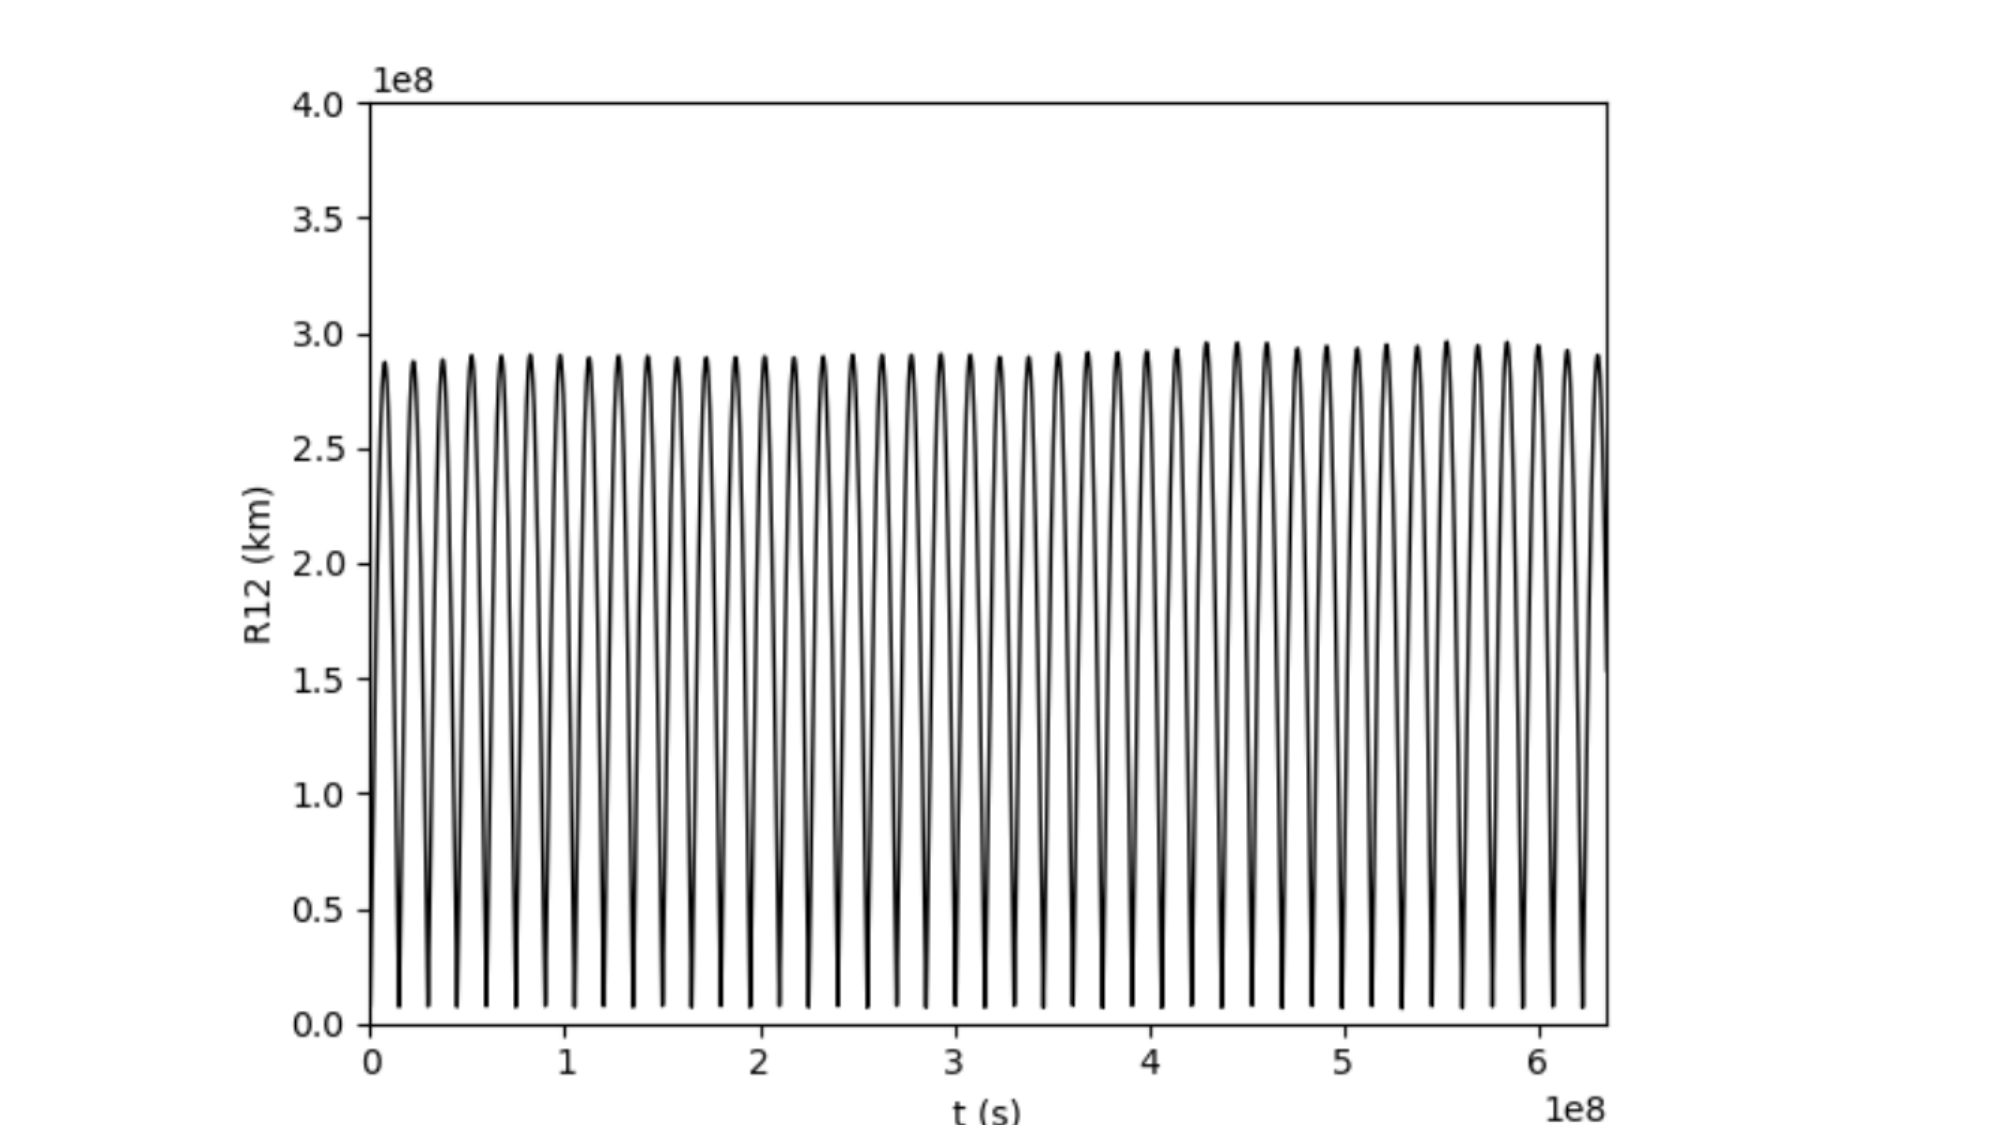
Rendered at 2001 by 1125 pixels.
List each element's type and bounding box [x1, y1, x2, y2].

picture [211, 50, 1655, 1125]
